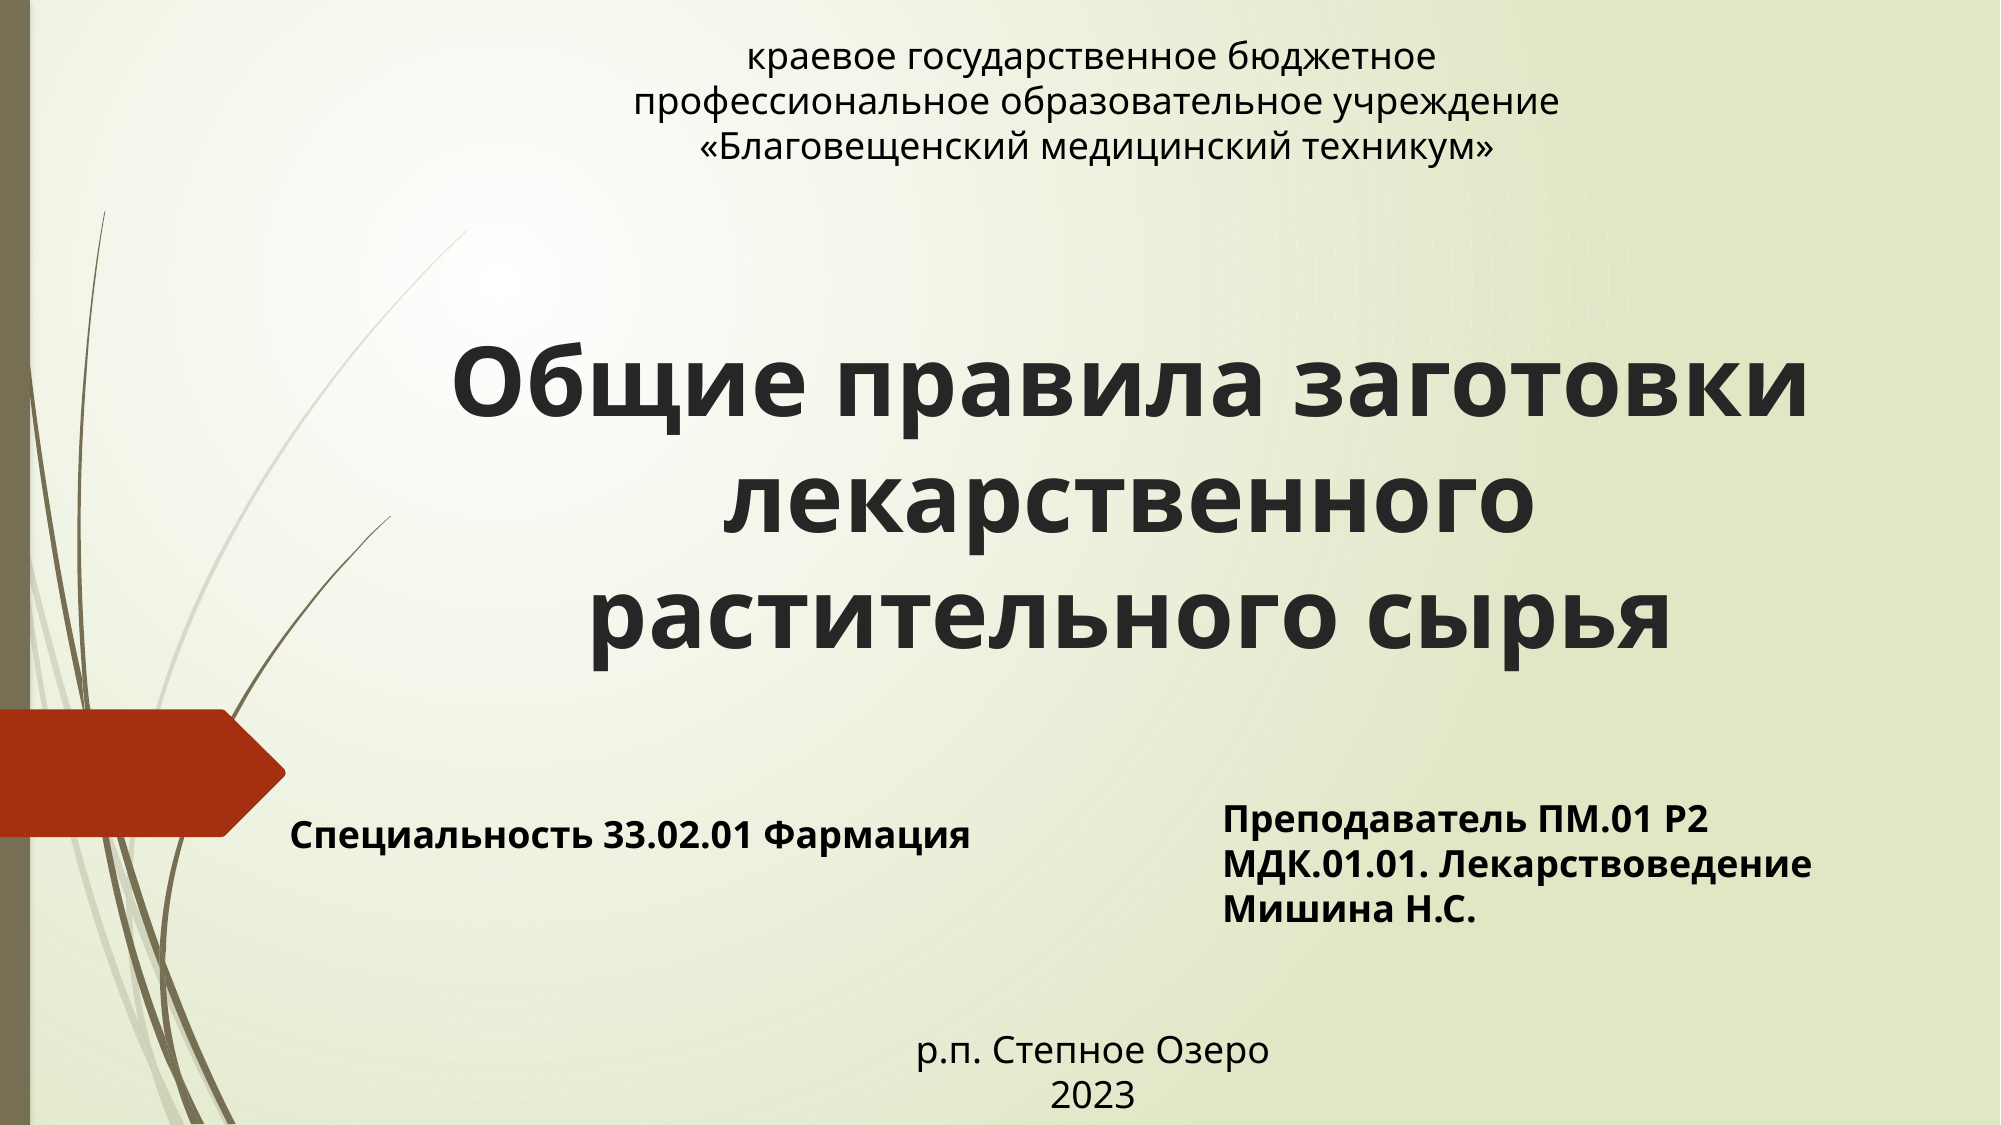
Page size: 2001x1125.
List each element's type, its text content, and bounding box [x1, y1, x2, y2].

text_box р.п. Степное Озеро 2023 [695, 1018, 1491, 1124]
text_box Преподаватель ПМ.01 Р2 МДК.01.01. Лекарствоведение Мишина Н.С. [1207, 787, 1933, 938]
title Общие правила заготовки лекарственного растительного сырья [400, 304, 1863, 676]
text_box Специальность 33.02.01 Фармация [274, 803, 1000, 864]
text_box краевое государственное бюджетное профессиональное образовательное учреждение «Благовещенский медицинский техникум» [365, 24, 1829, 175]
